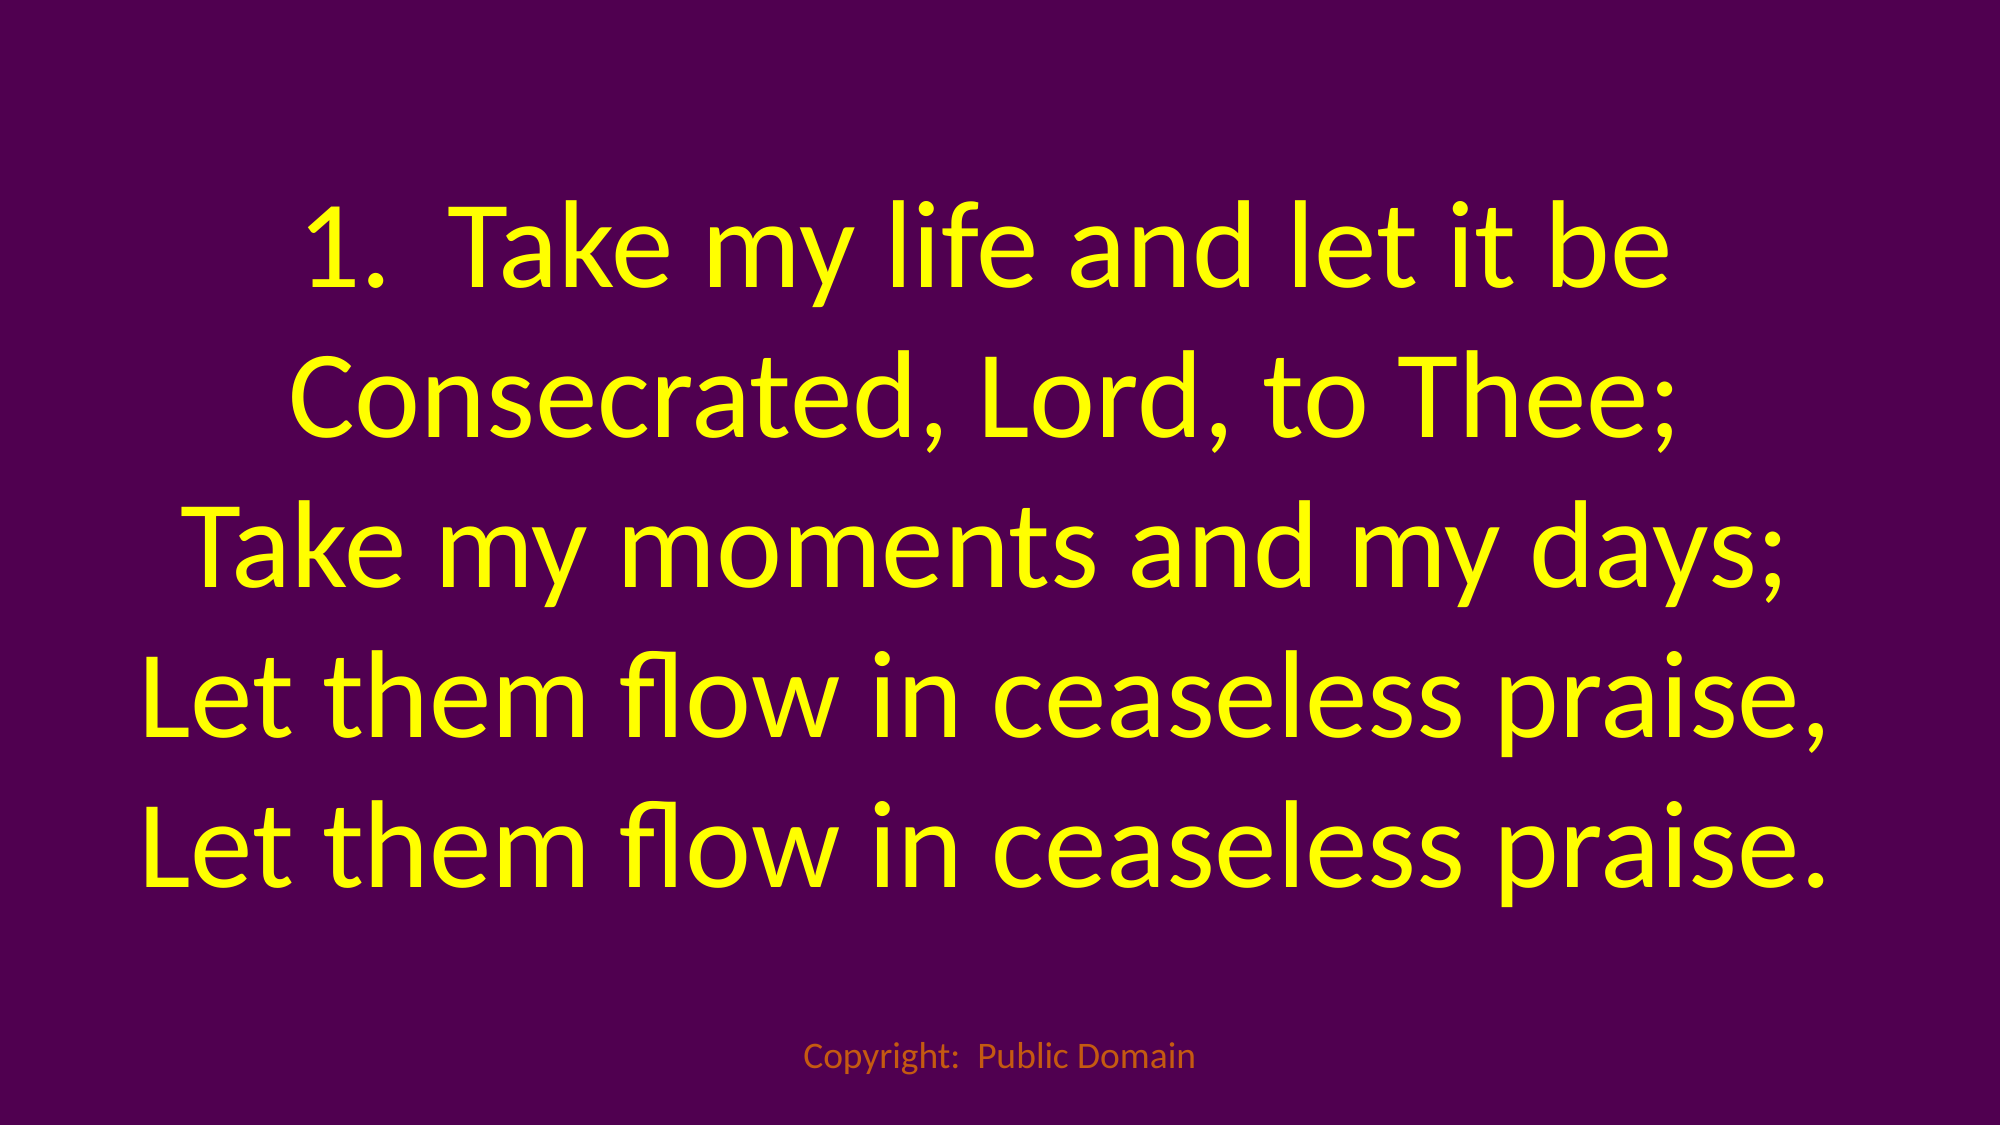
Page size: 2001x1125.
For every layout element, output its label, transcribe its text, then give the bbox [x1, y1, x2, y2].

text_box Copyright: Public Domain [26, 1023, 1973, 1083]
text_box 1. Take my life and let it be Consecrated, Lord, to Thee; Take my moments and my days; Let them flow in ceaseless praise, Let them flow in ceaseless praise. [0, 154, 2000, 920]
